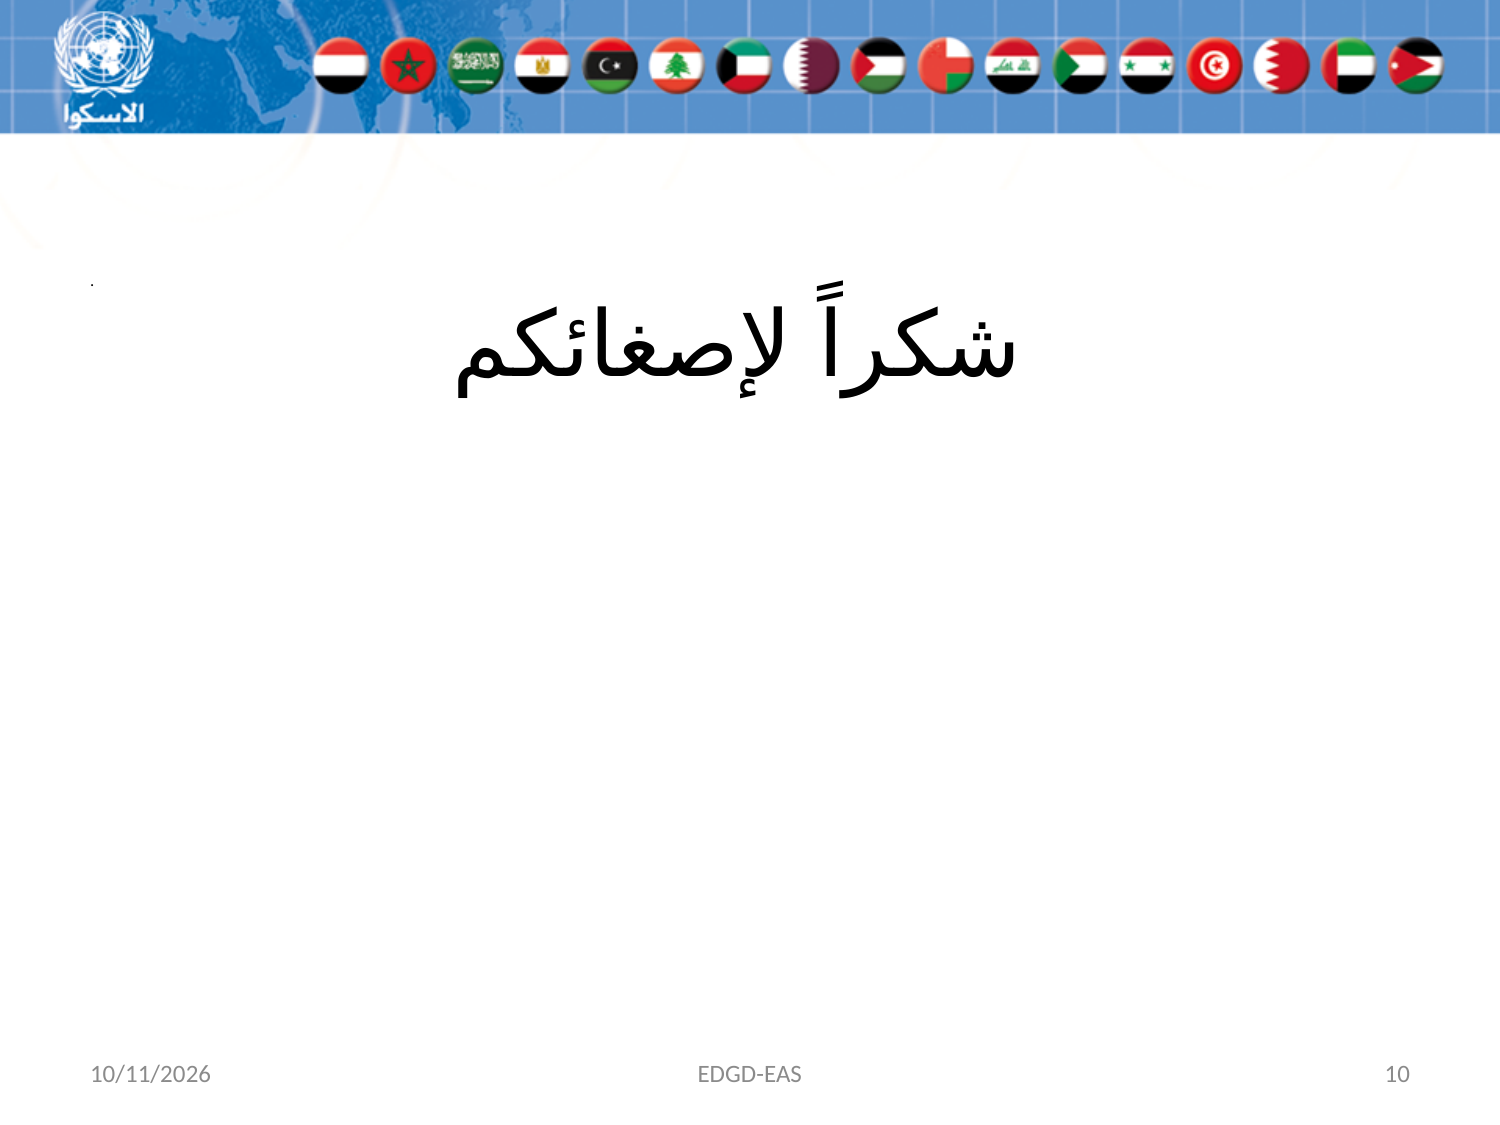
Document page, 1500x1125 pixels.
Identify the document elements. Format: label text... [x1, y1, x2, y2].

footer EDGD-EAS [512, 1042, 988, 1103]
slide_number 10 [1074, 1042, 1425, 1103]
picture [0, 0, 1500, 1125]
title شكراً لإصغائكم [74, 44, 1426, 262]
list . [74, 262, 1426, 1006]
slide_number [75, 1042, 425, 1103]
